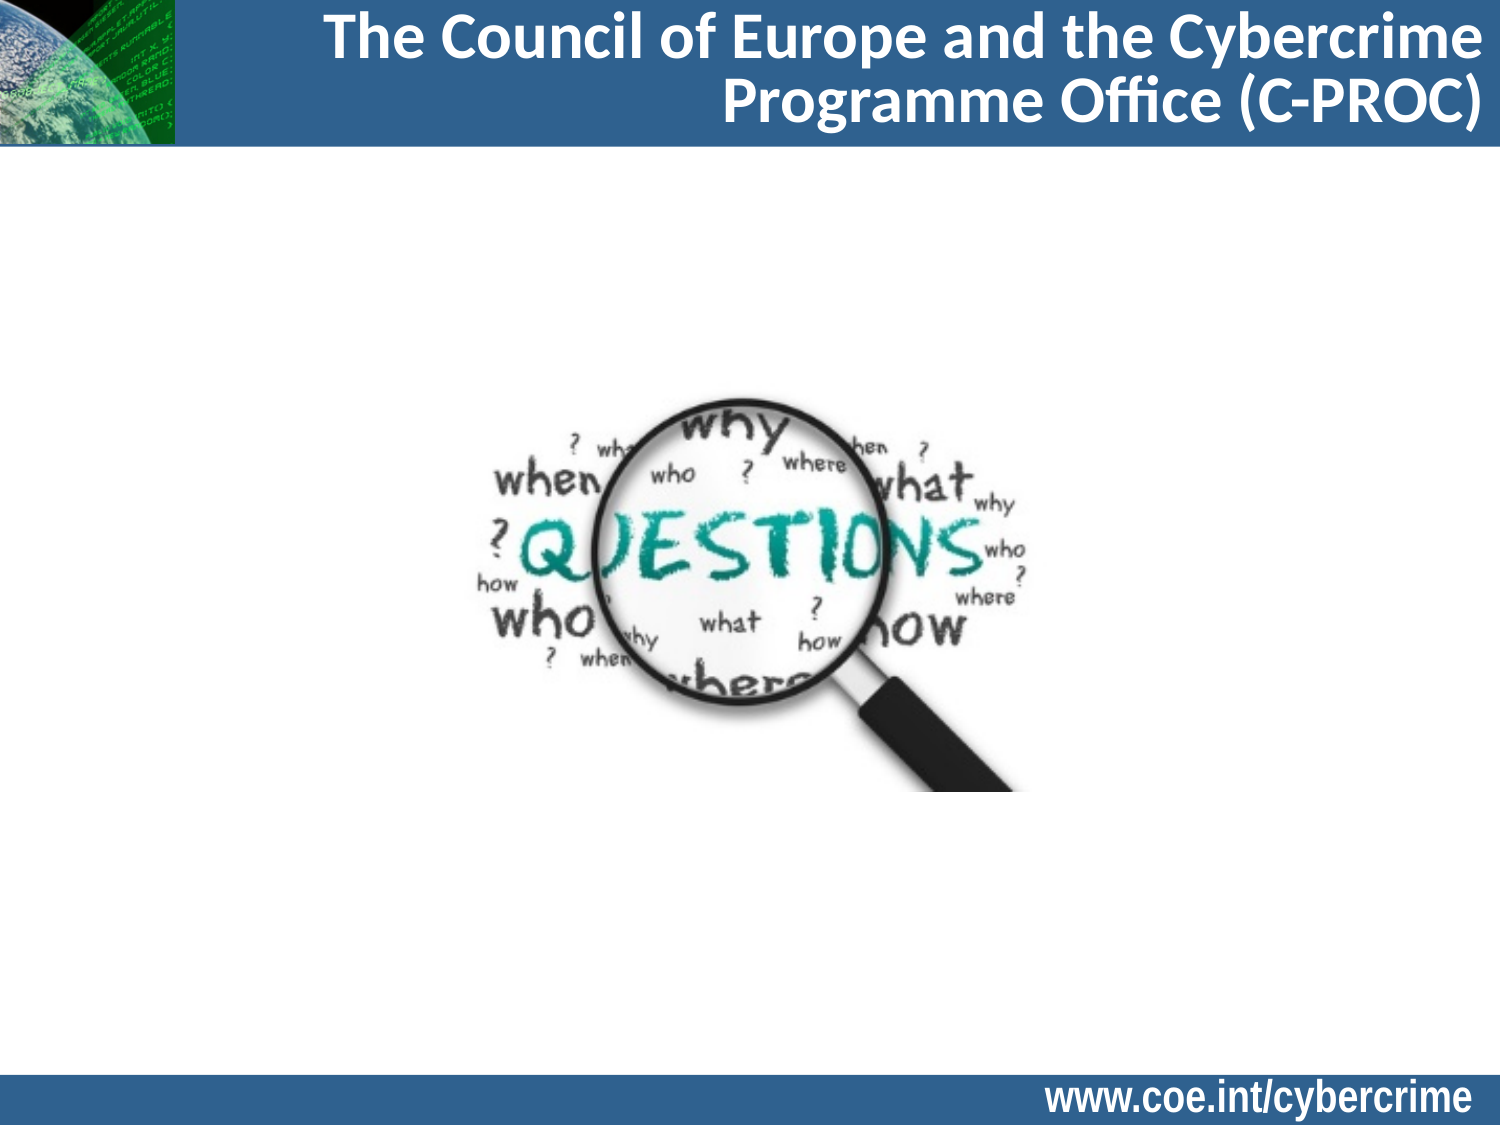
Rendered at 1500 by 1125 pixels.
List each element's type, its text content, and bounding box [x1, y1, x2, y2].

text_box [0, 1073, 1030, 1125]
text_box The Council of Europe and the Cybercrime Programme Office (C-PROC) [177, 0, 1500, 149]
text_box www.coe.int/cybercrime [1030, 1059, 1500, 1125]
picture [0, 0, 175, 144]
picture [443, 332, 1057, 793]
